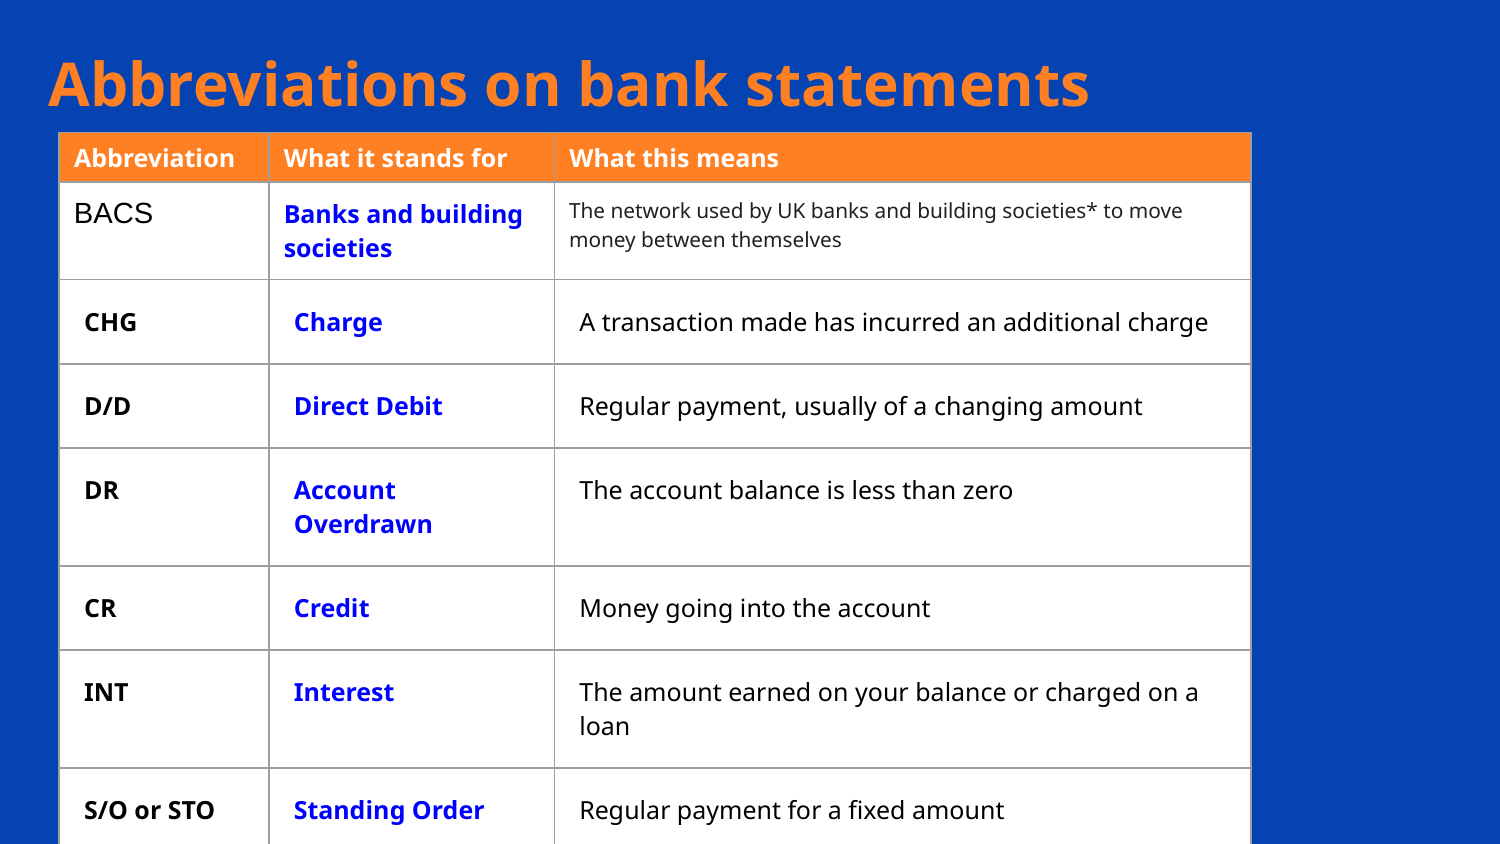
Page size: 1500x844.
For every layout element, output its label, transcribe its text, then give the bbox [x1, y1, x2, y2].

table_cell The network used by UK banks and building societies* to move money between themselves [555, 183, 1250, 279]
table_cell Regular payment, usually of a changing amount [555, 365, 1250, 447]
table_cell Interest [270, 651, 554, 767]
table_cell Regular payment for a fixed amount [555, 769, 1250, 844]
table_cell D/D [60, 365, 268, 447]
table_header What it stands for [270, 133, 554, 181]
table_cell Banks and building societies [270, 183, 554, 279]
table_header Abbreviation [60, 133, 268, 181]
table_cell A transaction made has incurred an additional charge [555, 280, 1250, 363]
table_cell Money going into the account [555, 567, 1250, 649]
table_cell Credit [270, 567, 554, 649]
table_cell Charge [270, 280, 554, 363]
table_cell S/O or STO [60, 769, 268, 844]
table_cell Standing Order [270, 769, 554, 844]
table_cell Account Overdrawn [270, 449, 554, 565]
table_cell BACS [60, 183, 268, 279]
table_cell The amount earned on your balance or charged on a loan [555, 651, 1250, 767]
table_cell DR [60, 449, 268, 565]
table_header What this means [555, 133, 1250, 181]
table_cell CR [60, 567, 268, 649]
table_cell The account balance is less than zero [555, 449, 1250, 565]
table_cell CHG [60, 280, 268, 363]
table_cell Direct Debit [270, 365, 554, 447]
title Abbreviations on bank statements [33, 39, 1303, 125]
table_cell INT [60, 651, 268, 767]
